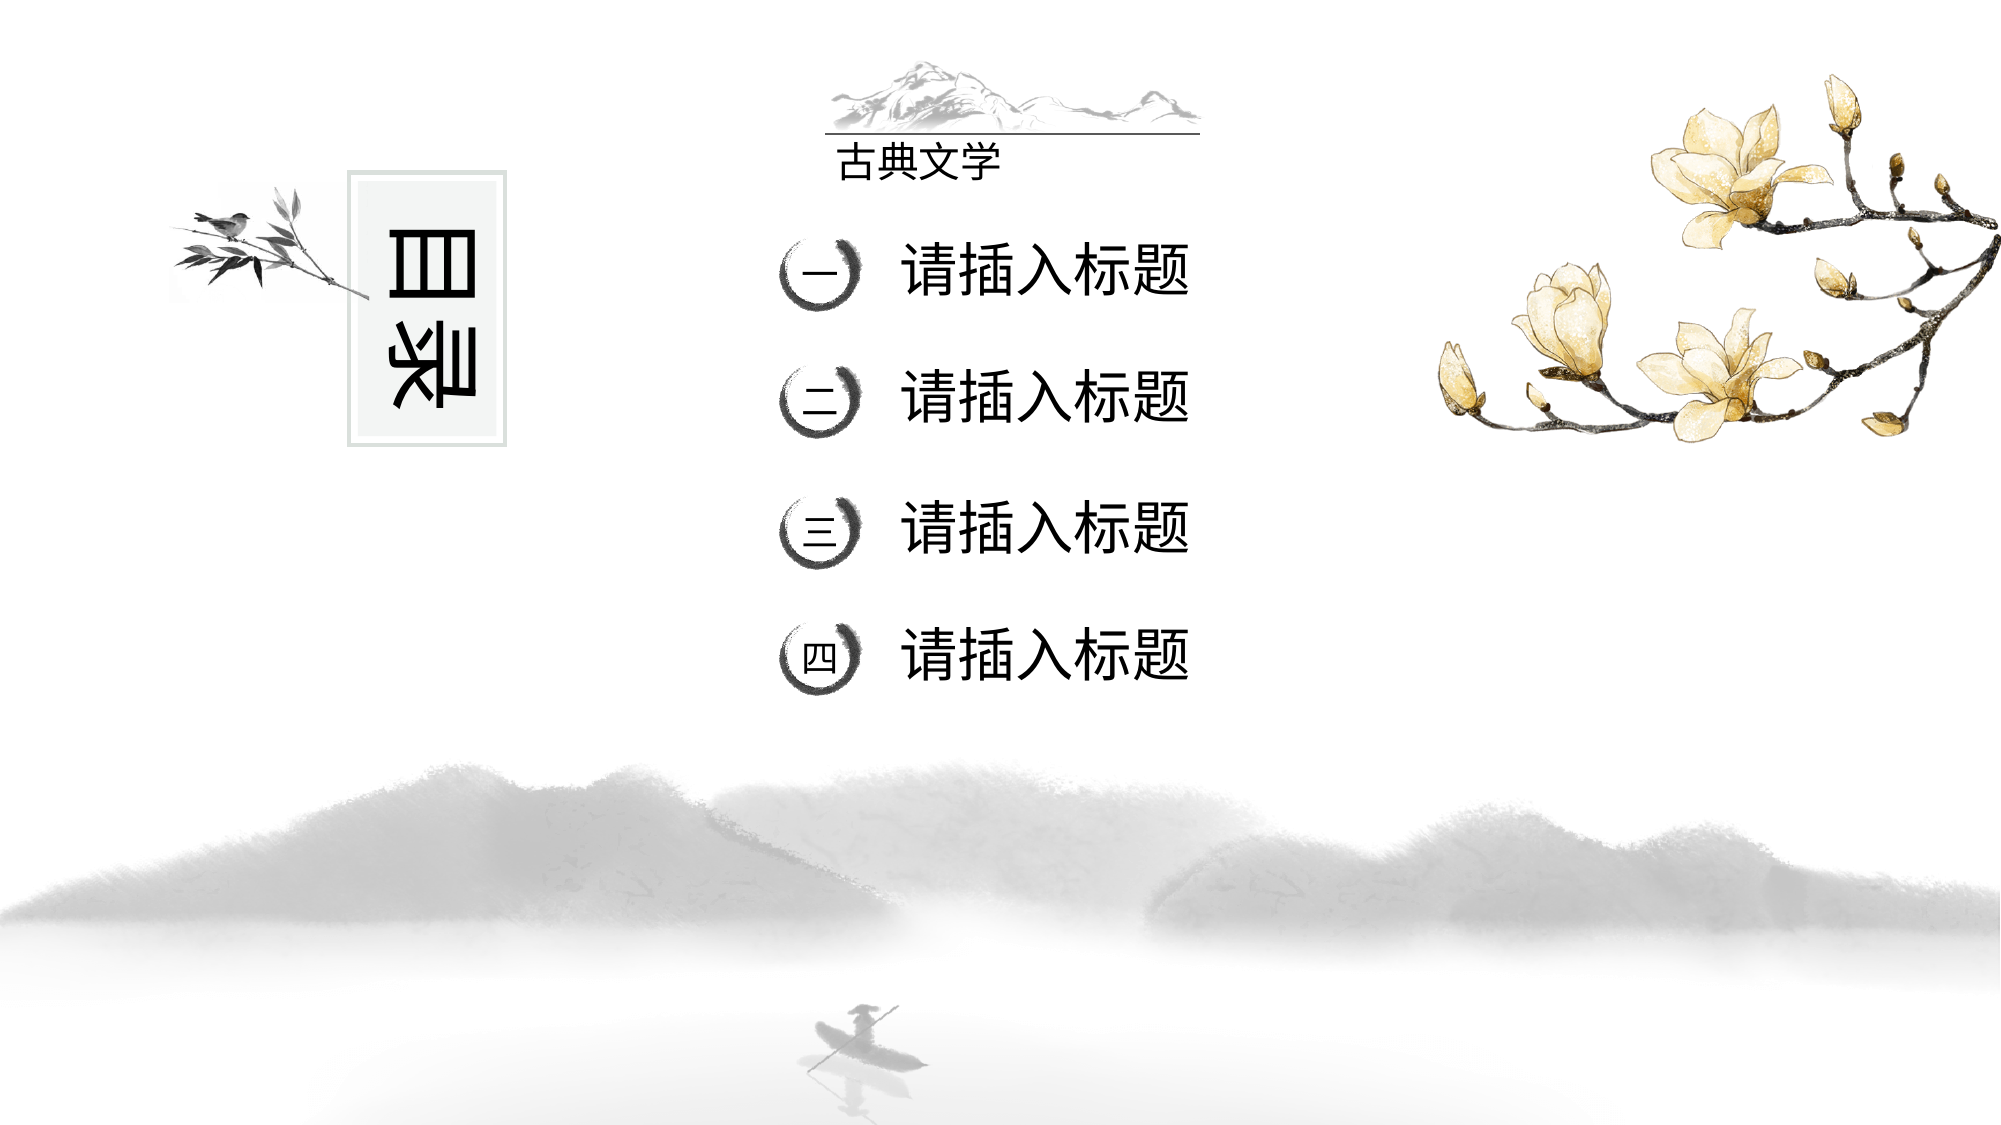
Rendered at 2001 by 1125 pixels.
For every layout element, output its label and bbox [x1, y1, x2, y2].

text_box [774, 610, 1208, 700]
picture [824, 36, 2001, 463]
picture [0, 717, 2000, 1125]
text_box [774, 352, 1208, 442]
text_box [774, 226, 1208, 315]
text_box [774, 483, 1208, 573]
picture [169, 182, 370, 303]
text_box [349, 172, 505, 446]
